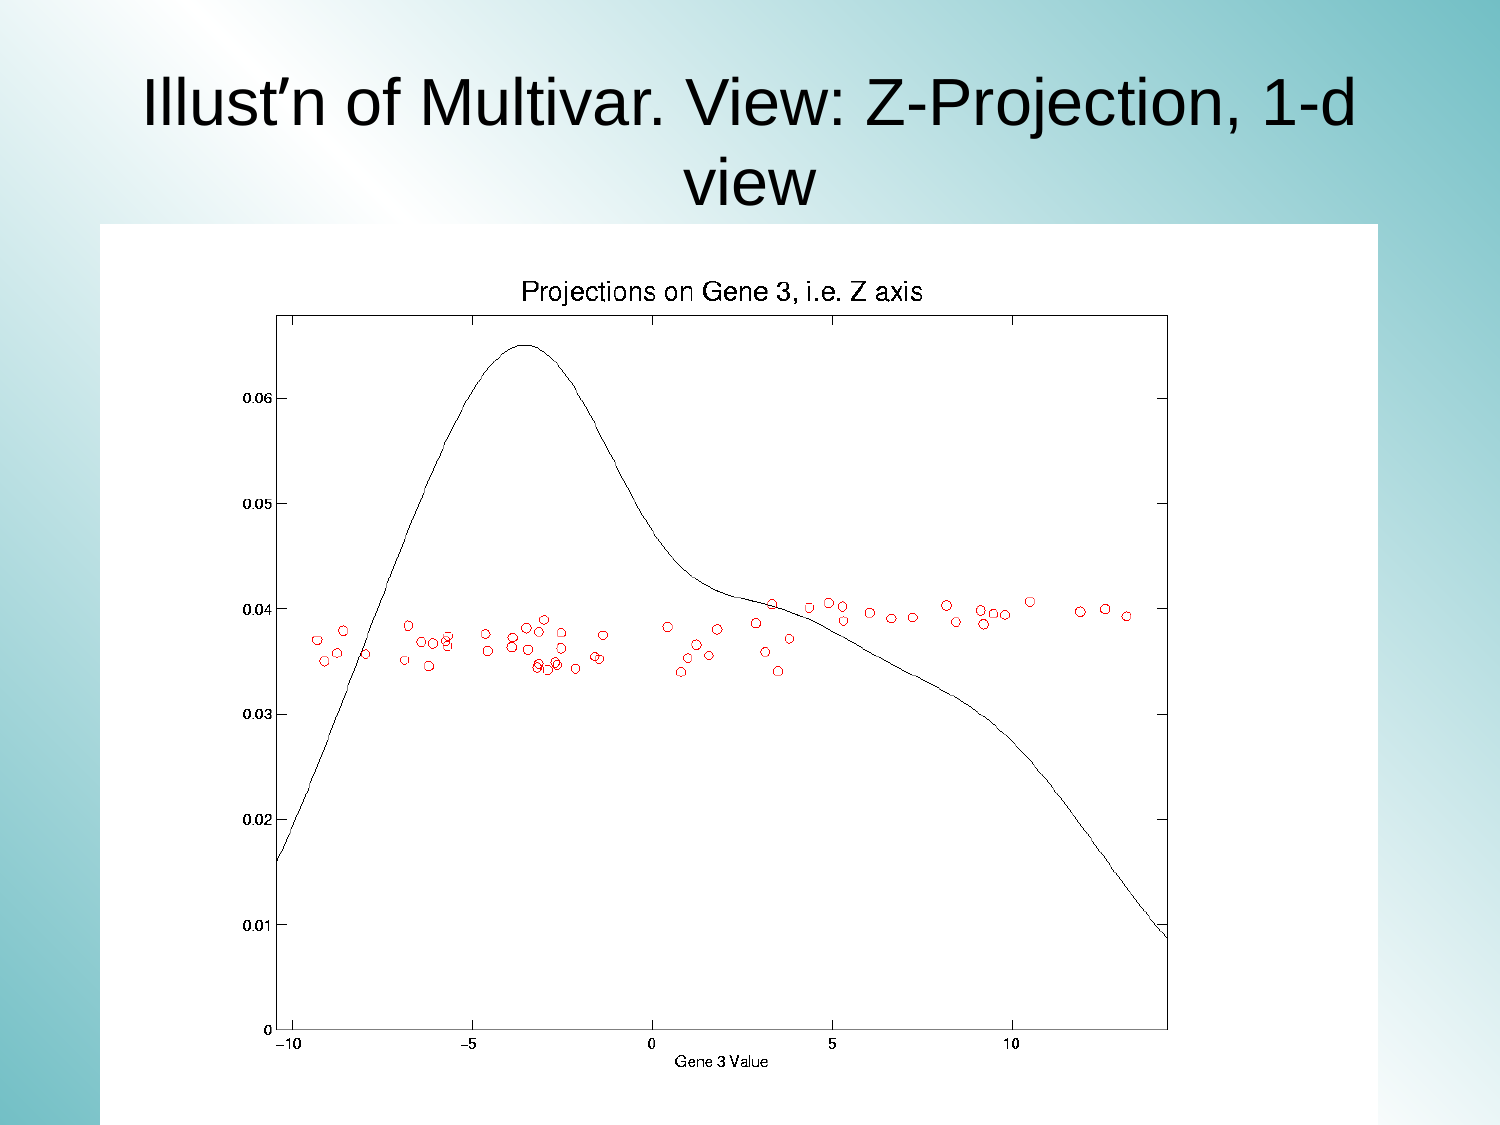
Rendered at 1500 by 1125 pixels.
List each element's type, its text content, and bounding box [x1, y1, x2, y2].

title Illust’n of Multivar. View: Z-Projection, 1-d view [75, 45, 1425, 233]
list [99, 224, 1378, 1125]
